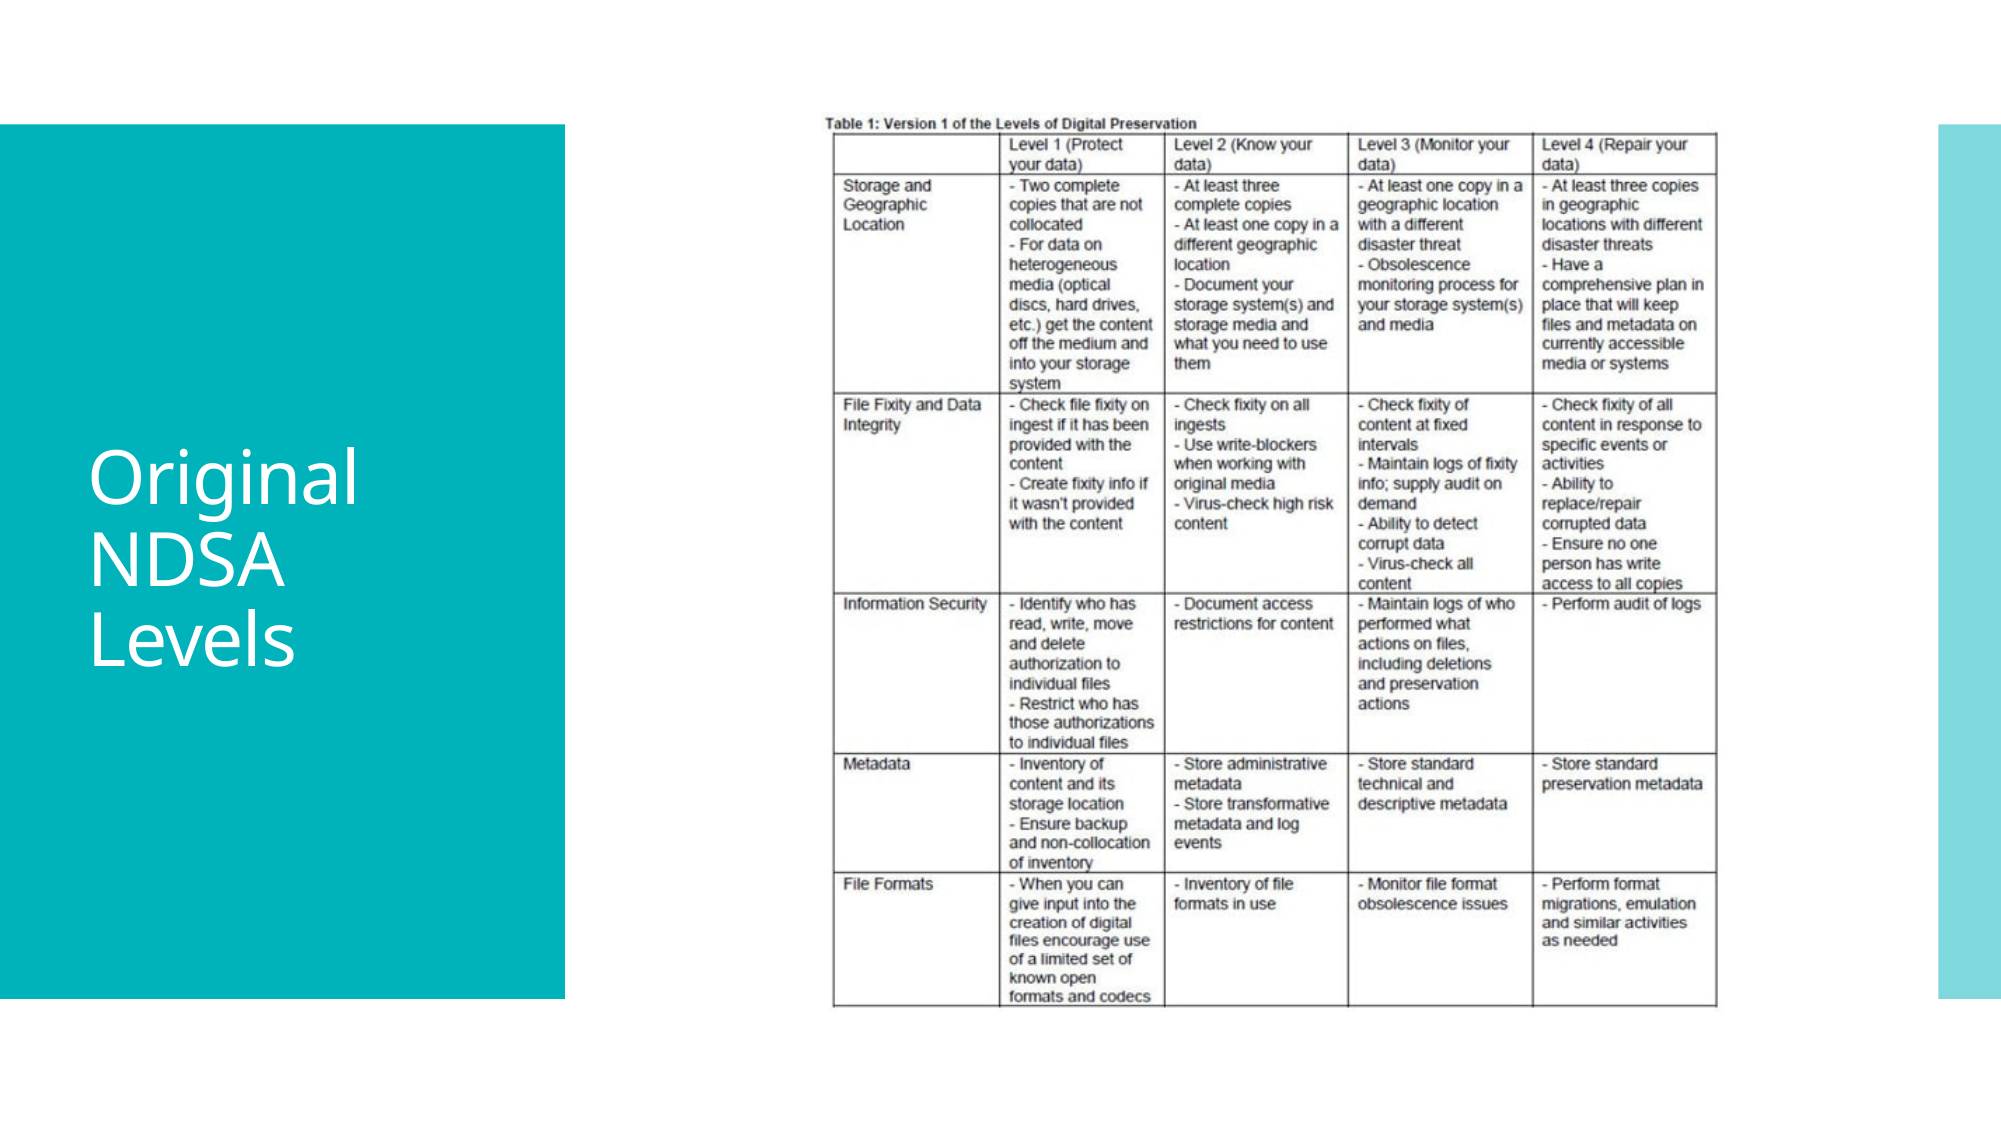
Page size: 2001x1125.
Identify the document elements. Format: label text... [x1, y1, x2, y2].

title Original NDSA Levels [72, 197, 493, 927]
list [821, 111, 1733, 1012]
